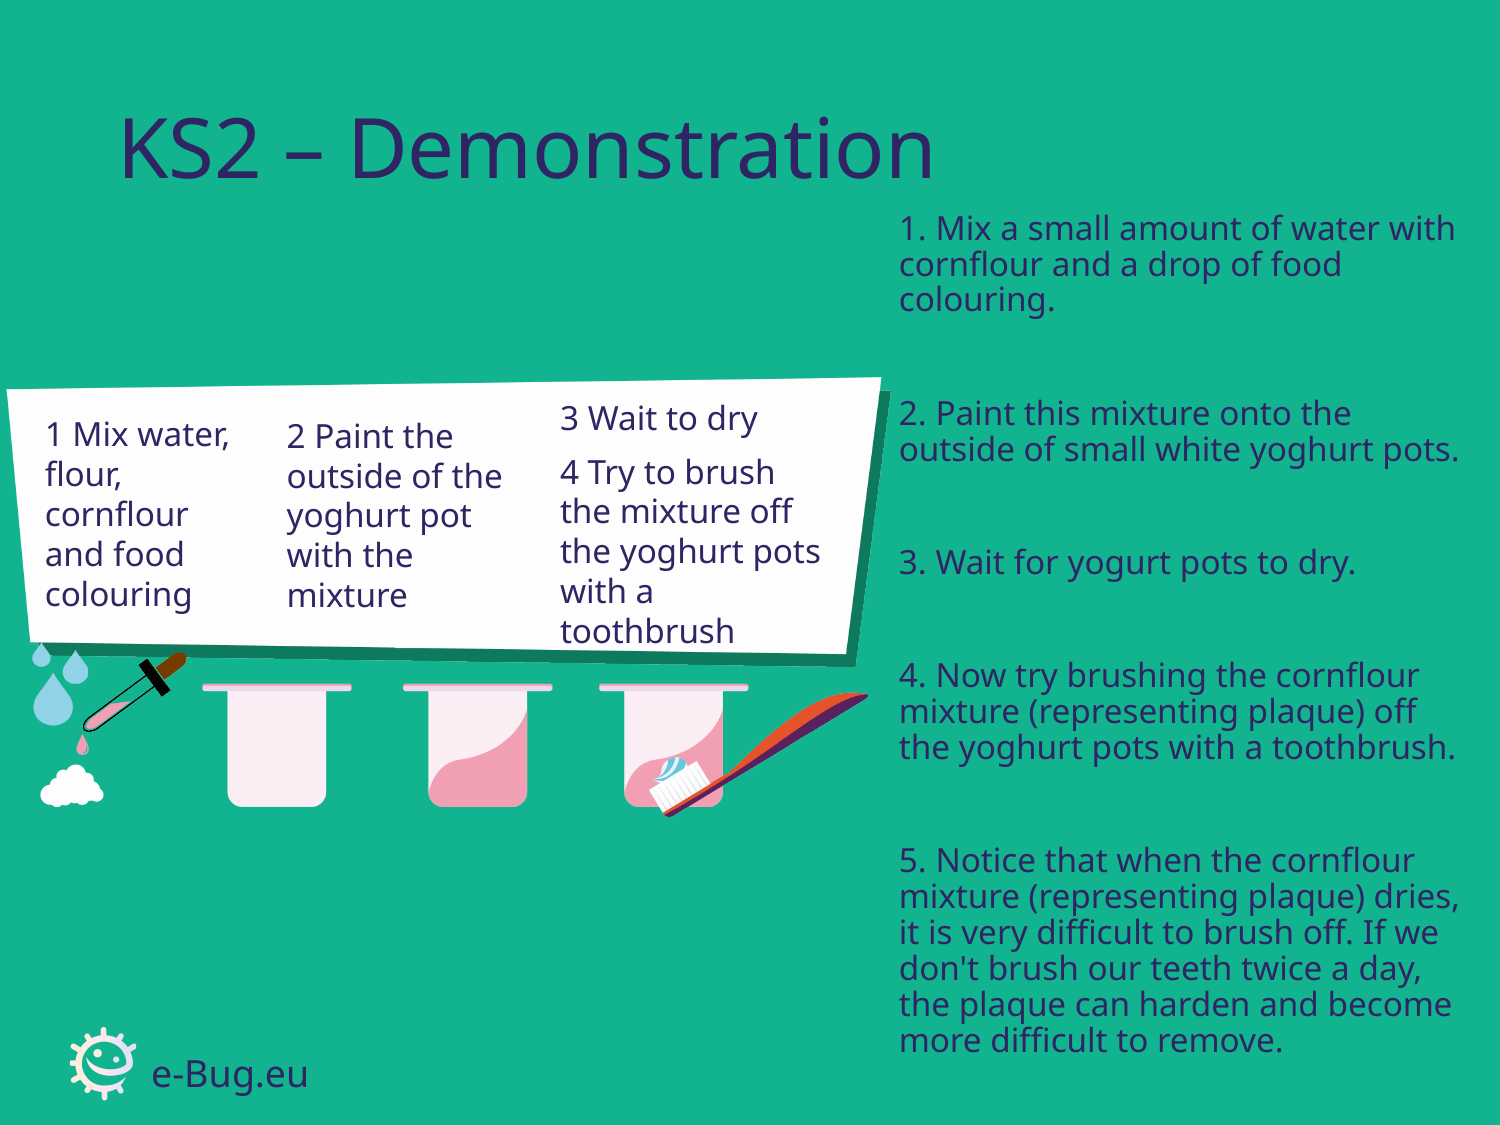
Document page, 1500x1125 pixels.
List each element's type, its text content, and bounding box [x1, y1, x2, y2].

picture [6, 377, 891, 817]
footer e-Bug.eu [136, 1042, 643, 1103]
list 1. Mix a small amount of water with cornflour and a drop of food colouring. 2. Paint this mixture onto the outside of small white yoghurt pots. 3. Wait for yogurt pots to dry. 4. Now try brushing the cornflour mixture (representing plaque) off the yoghurt pots with a toothbrush. 5. Notice that when the cornflour mixture (representing plaque) dries, it is very difficult to brush off. If we don't brush our teeth twice a day, the plaque can harden and become more difficult to remove. [883, 204, 1488, 1080]
title KS2 – Demonstration [102, 0, 1397, 205]
